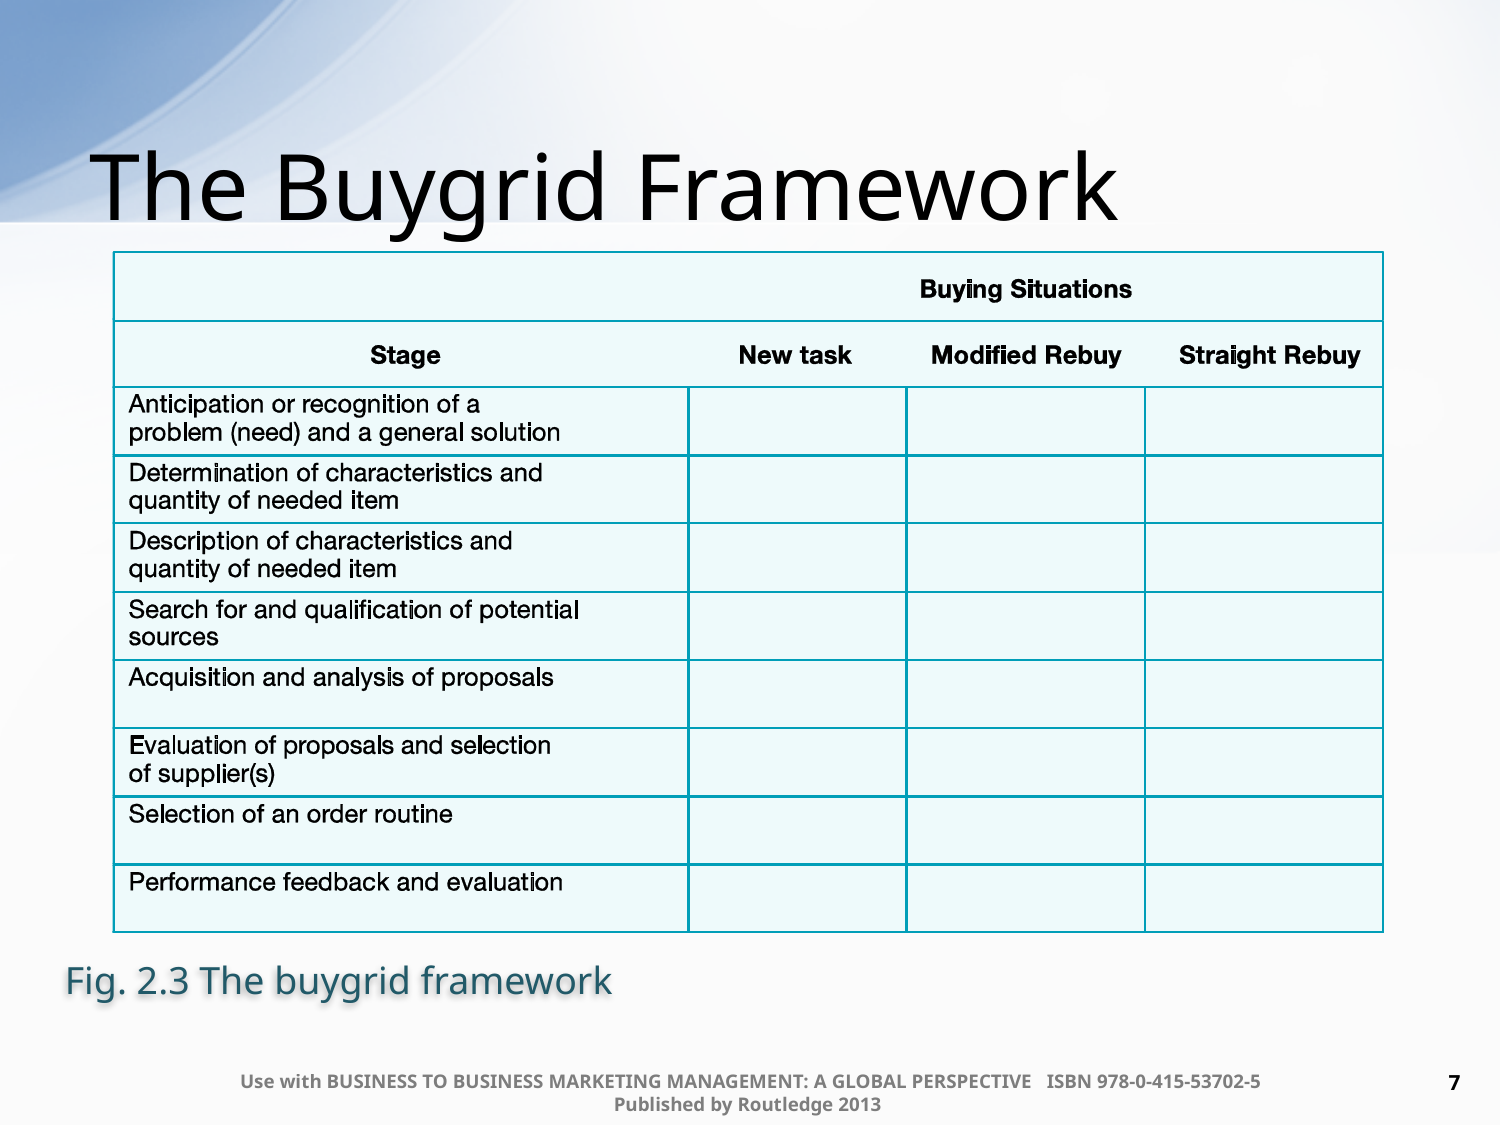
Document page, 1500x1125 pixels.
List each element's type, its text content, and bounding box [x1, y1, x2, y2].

text_box Use with BUSINESS TO BUSINESS MARKETING MANAGEMENT: A GLOBAL PERSPECTIVE ISBN 978-0-415-53702-5 Published by Routledge 2013 [0, 1062, 1500, 1125]
title The Buygrid Framework [75, 58, 1425, 247]
text_box Fig. 2.3 The buygrid framework [49, 949, 650, 1010]
picture [0, 0, 1500, 1062]
